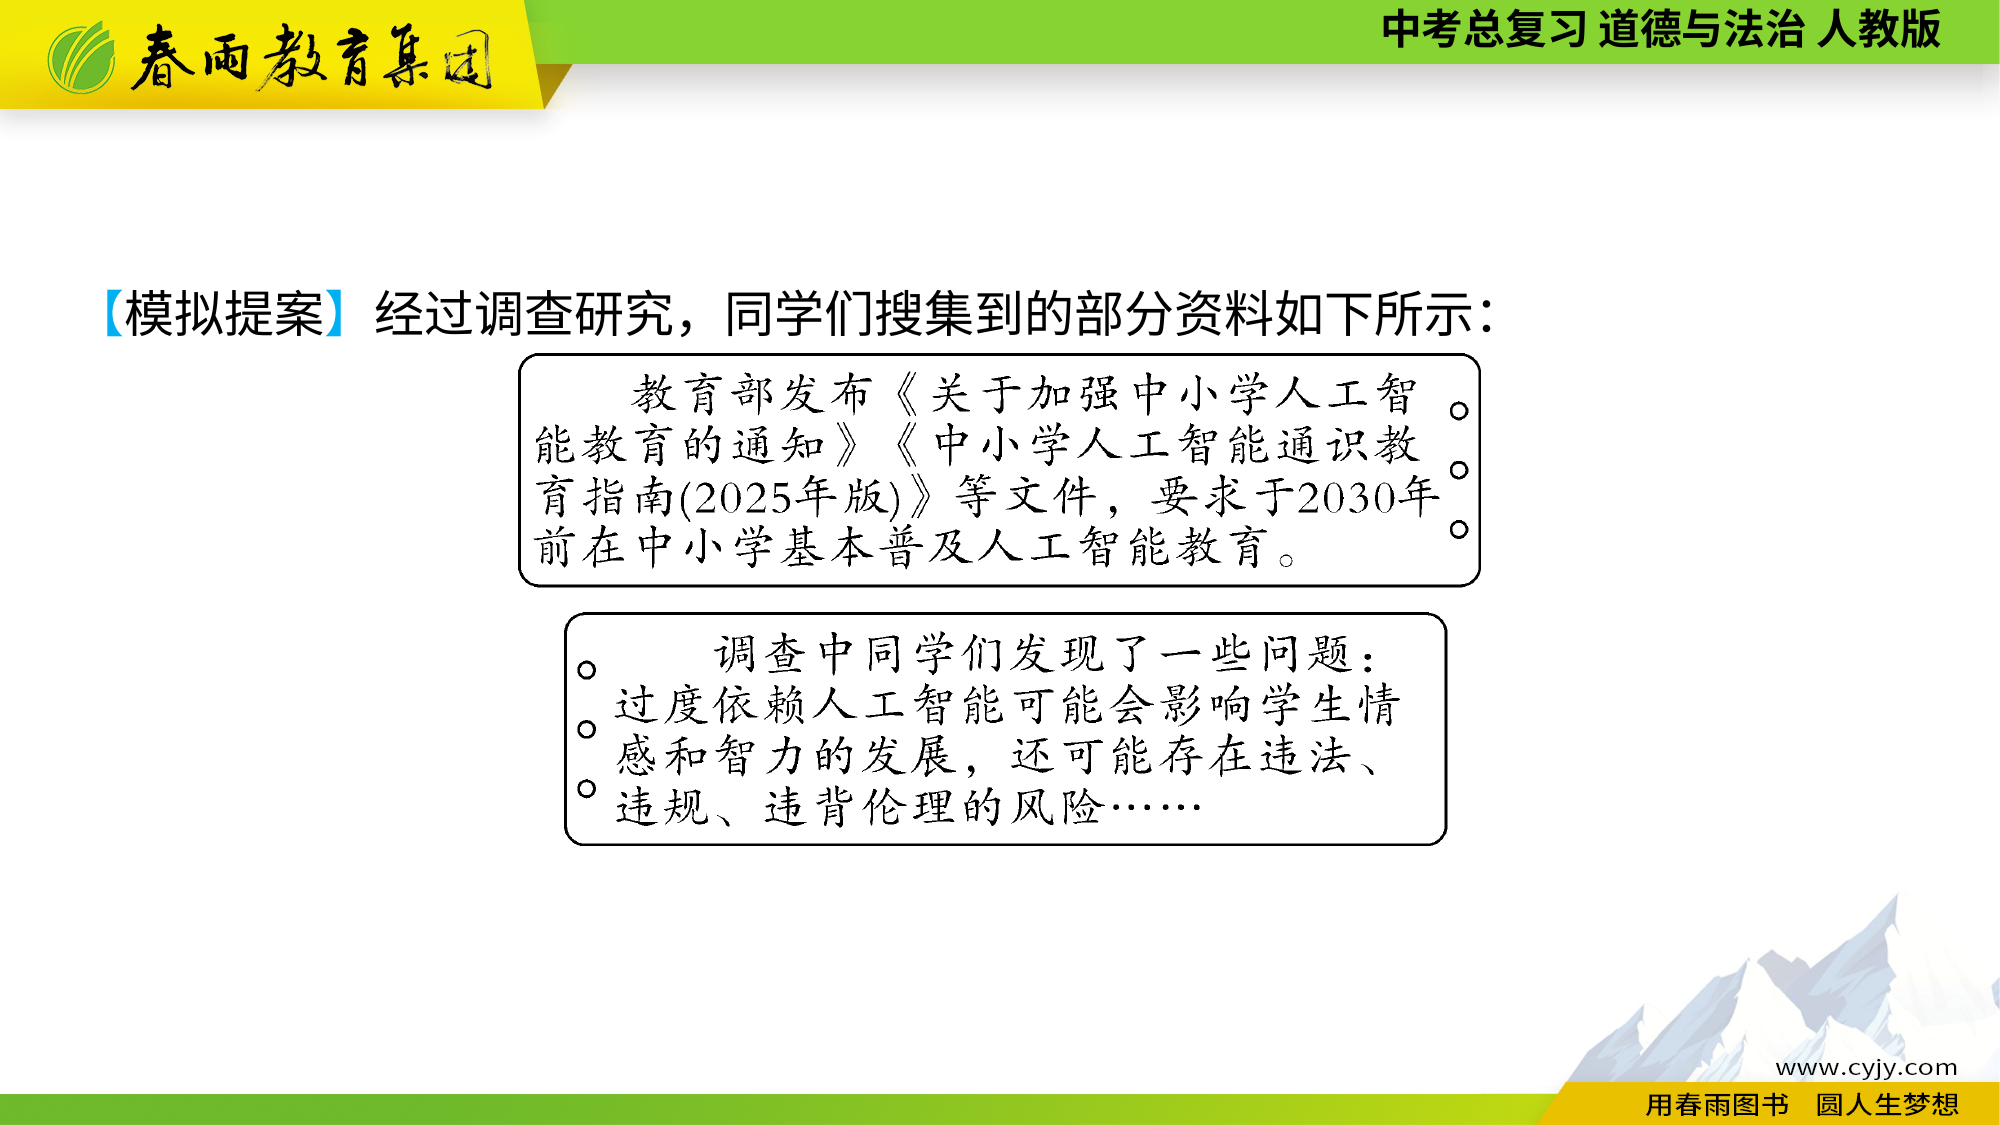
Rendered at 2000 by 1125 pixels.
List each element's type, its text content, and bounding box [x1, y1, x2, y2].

list 【模拟提案】经过调查研究，同学们搜集到的部分资料如下所示： [59, 244, 1944, 340]
picture [0, 0, 2000, 1125]
